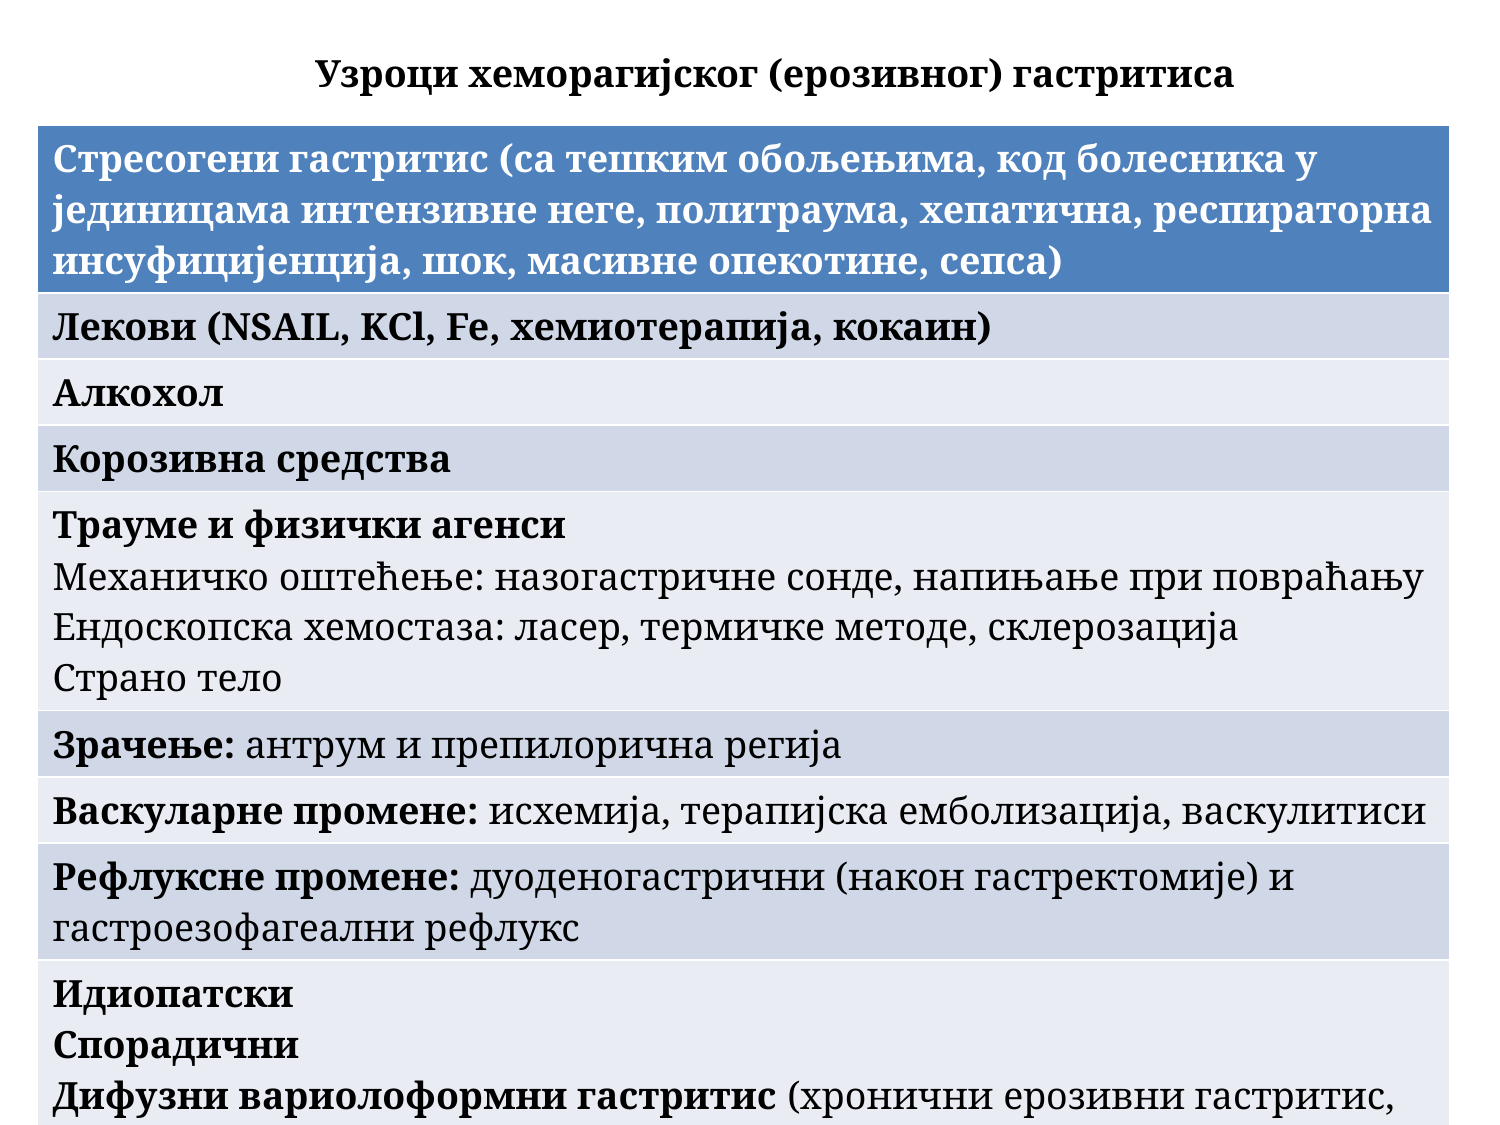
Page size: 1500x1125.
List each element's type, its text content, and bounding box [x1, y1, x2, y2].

table_cell Рефлуксне промене: дуоденогастрични (након гастректомије) и гастроезофагеални рефлукс [38, 844, 1449, 959]
table_cell Корозивна средства [38, 426, 1449, 491]
table_cell Алкохол [38, 360, 1449, 424]
text_box Узроци хеморагијског (ерозивног) гастритиса [300, 42, 1251, 103]
table_cell Зрачење: антрум и препилорична регија [38, 711, 1449, 776]
table_cell Васкуларне промене: исхемија, терапијска емболизација, васкулитиси [38, 778, 1449, 842]
table_cell Идиопатски Спорадични Дифузни вариолоформни гастритис (хронични ерозивни гастритис, лимфоцитни гастритис, удружени са HBP инфекцијом) [38, 961, 1449, 1125]
table_cell Лекови (NSAIL, KCl, Fe, хемиотерапија, кокаин) [38, 294, 1449, 358]
table_header Стресогени гастритис (са тешким обољењима, код болесника у јединицама интензивне неге, политраума, хепатична, респираторна инсуфицијенција, шок, масивне опекотине, сепса) [38, 126, 1449, 292]
table_cell Трауме и физички агенси Механичко оштећење: назогастричне сонде, напињање при повраћању Ендоскопска хемостаза: ласер, термичке методе, склерозација Страно тело [38, 492, 1449, 710]
